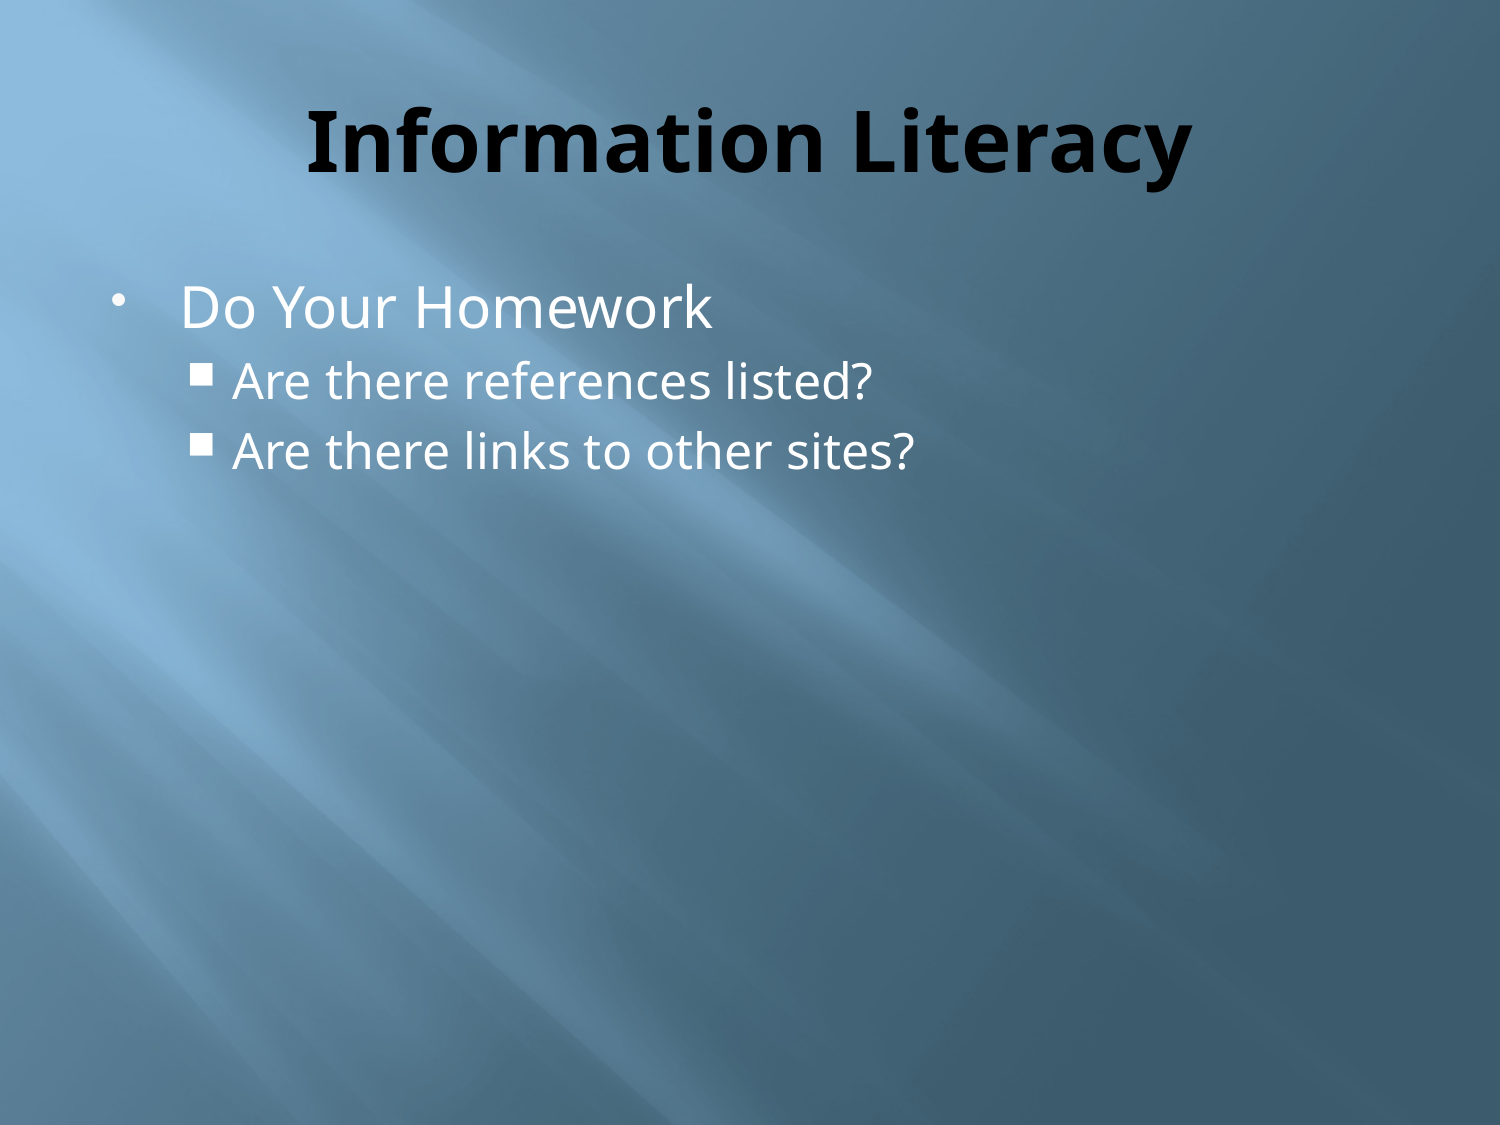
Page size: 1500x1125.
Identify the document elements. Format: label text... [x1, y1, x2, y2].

title Information Literacy [75, 45, 1425, 233]
list Do Your Homework Are there references listed? Are there links to other sites? [75, 262, 1425, 1035]
